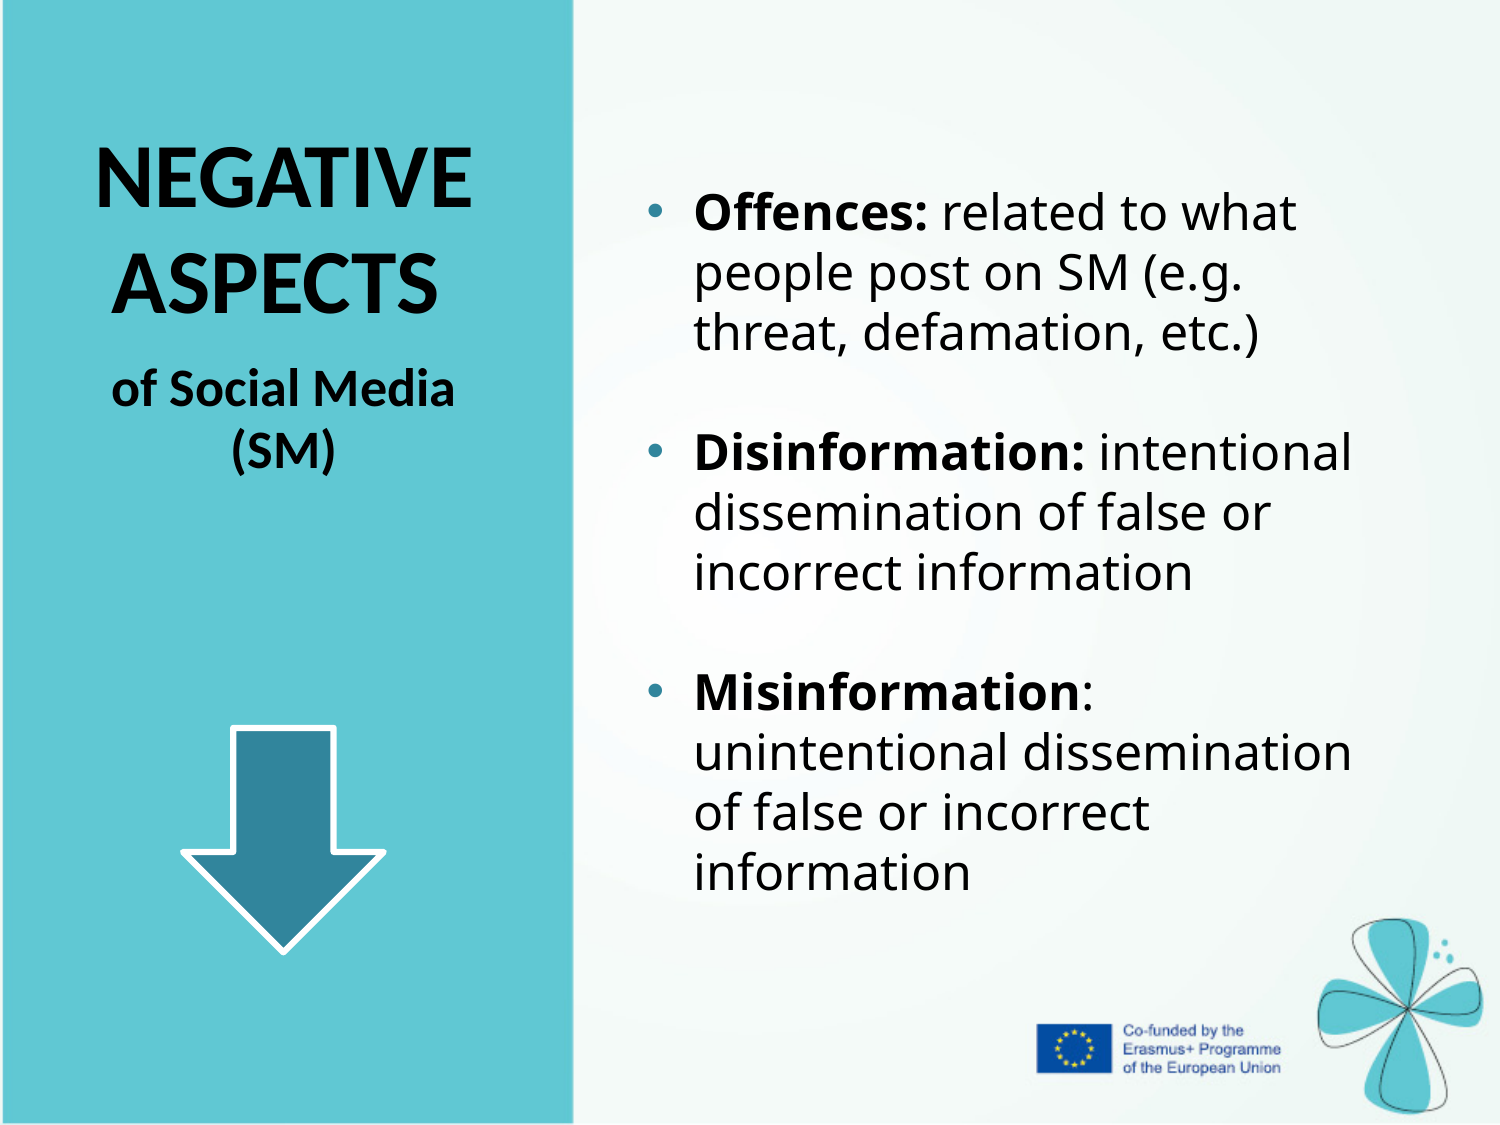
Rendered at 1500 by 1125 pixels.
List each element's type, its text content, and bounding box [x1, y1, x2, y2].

table_header NEGAtive aspects of Social Media (SM) [53, 125, 515, 482]
picture [0, 0, 1500, 1125]
text_box Offences: related to what people post on SM (e.g. threat, defamation, etc.) Disinformation: intentional dissemination of false or incorrect information Misinformation: unintentional dissemination of false or incorrect information [631, 172, 1424, 928]
text_box [181, 725, 386, 955]
